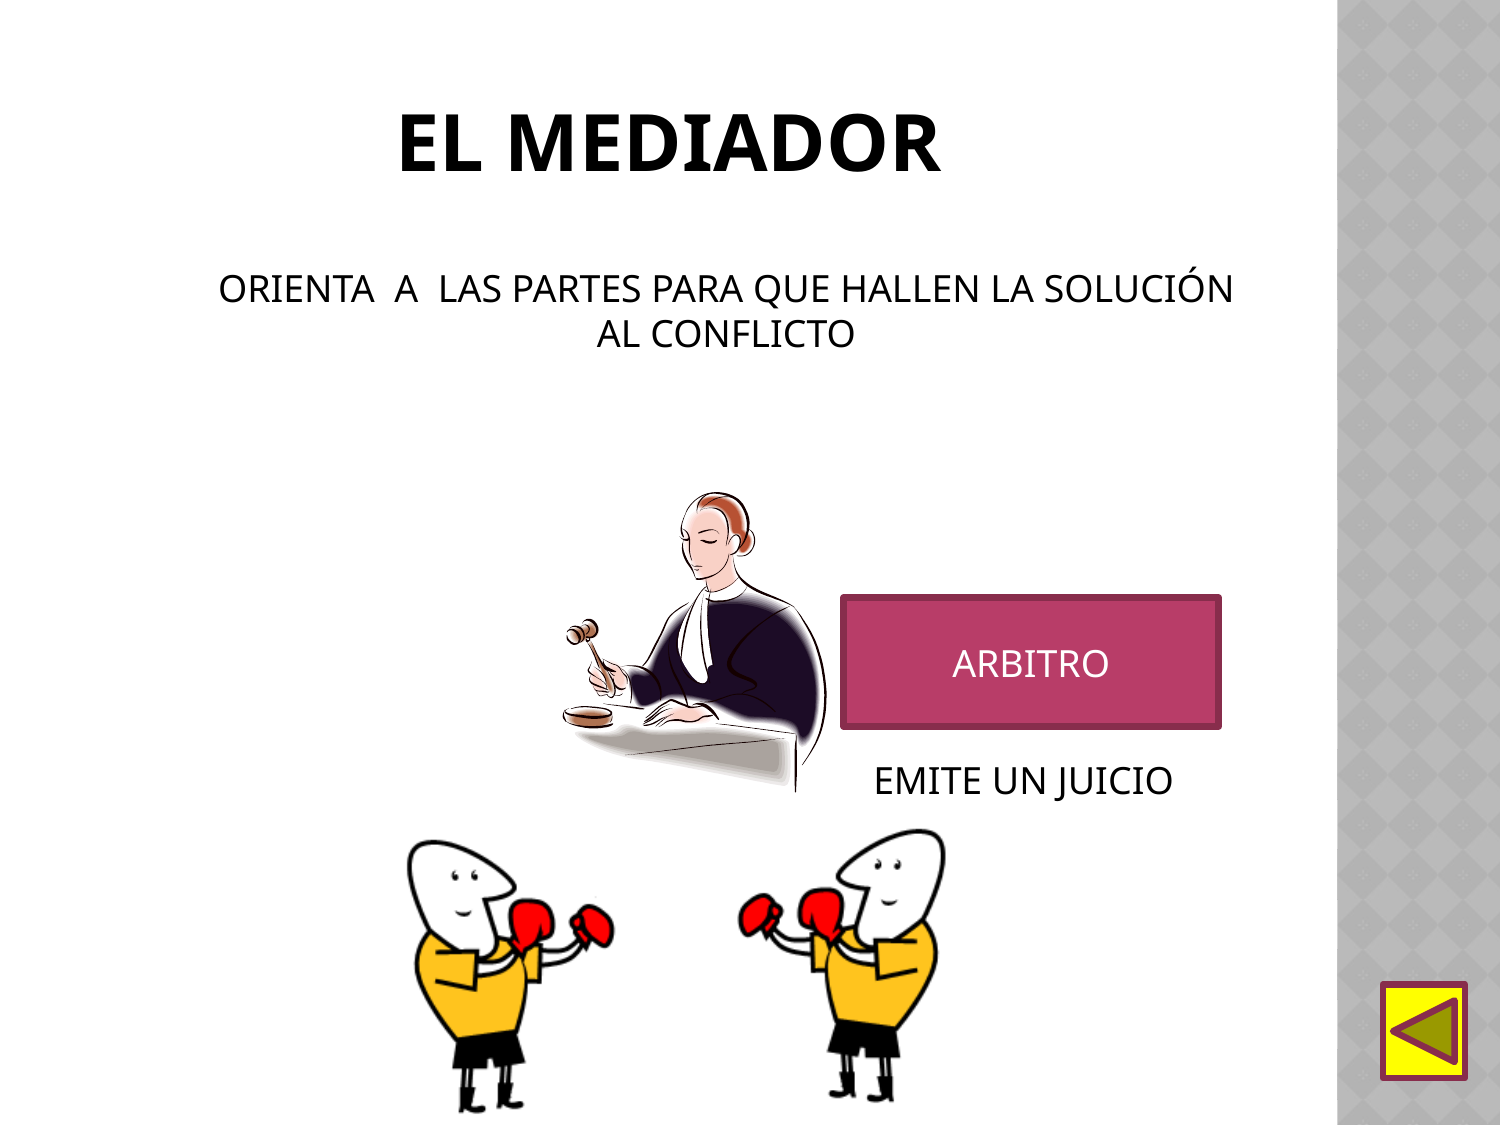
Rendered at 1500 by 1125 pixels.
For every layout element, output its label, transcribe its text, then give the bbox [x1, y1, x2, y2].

text_box [1380, 981, 1468, 1081]
text_box ORIENTA A LAS PARTES PARA QUE HALLEN LA SOLUCIÓN AL CONFLICTO [187, 257, 1266, 363]
picture [397, 822, 952, 1125]
picture [561, 491, 828, 794]
title EL MEDIADOR [75, 52, 1263, 188]
text_box EMITE UN JUICIO [858, 749, 1189, 810]
text_box ARBITRO [840, 594, 1222, 730]
